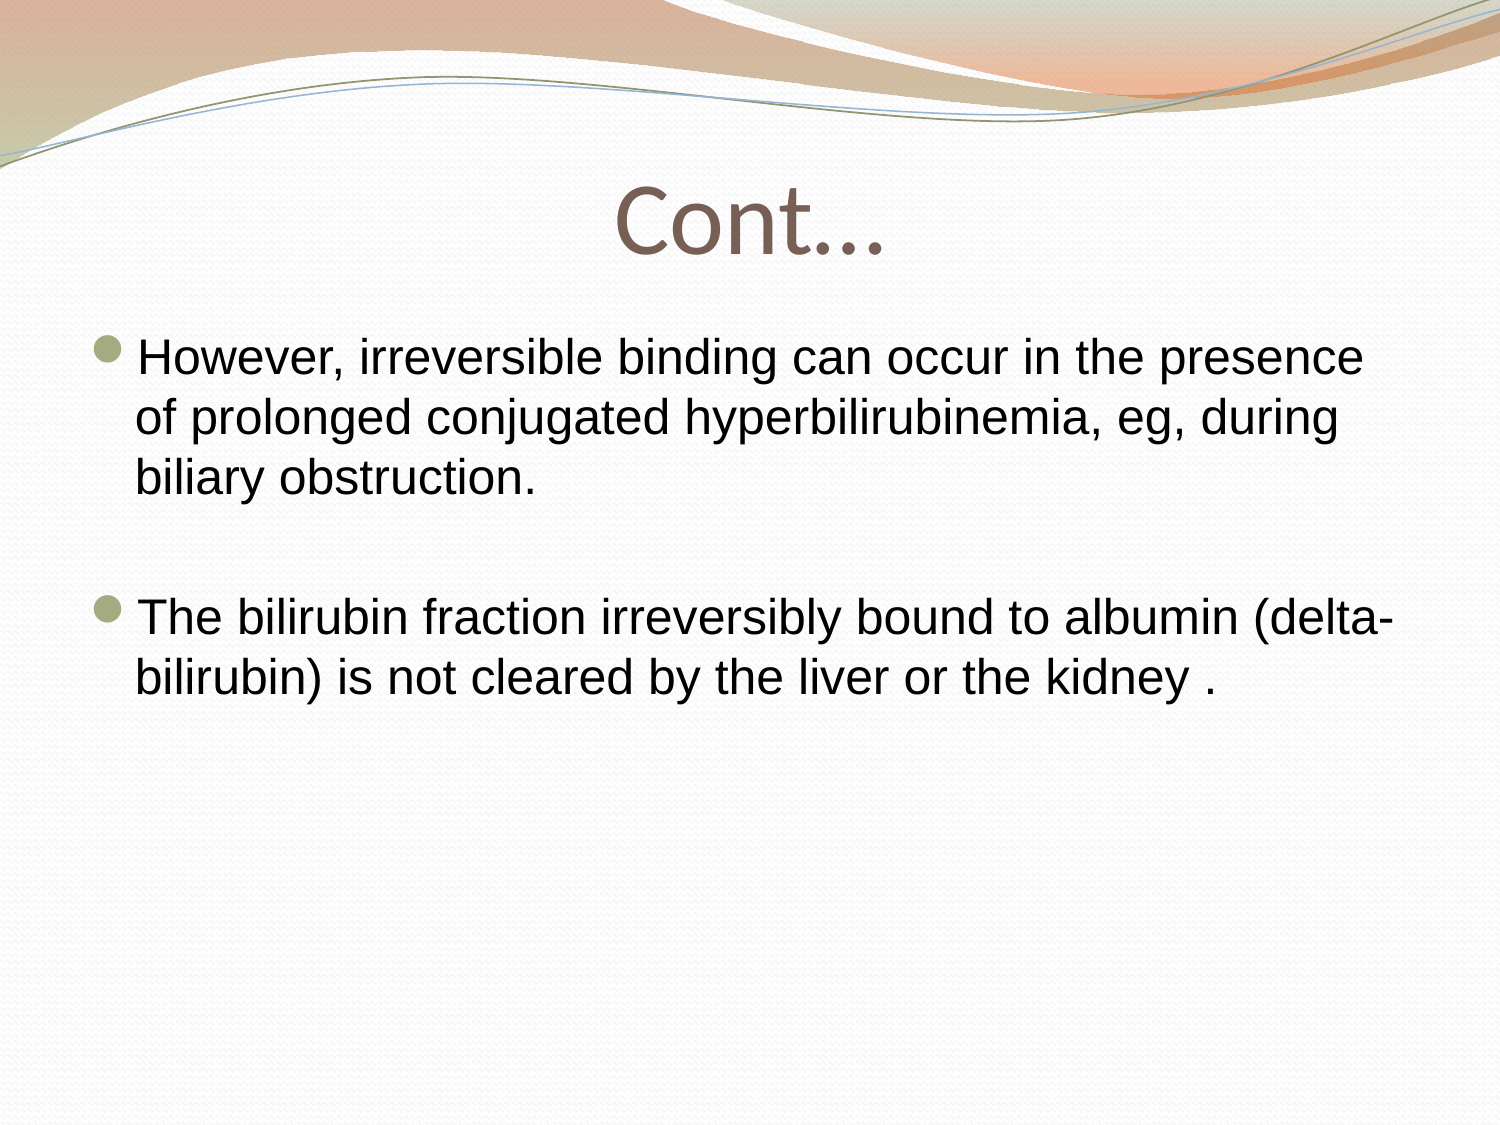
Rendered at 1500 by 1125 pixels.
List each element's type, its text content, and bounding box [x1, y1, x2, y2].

title Cont… [75, 115, 1425, 303]
list However, irreversible binding can occur in the presence of prolonged conjugated hyperbilirubinemia, eg, during biliary obstruction. The bilirubin fraction irreversibly bound to albumin (delta-bilirubin) is not cleared by the liver or the kidney . [75, 317, 1425, 1038]
